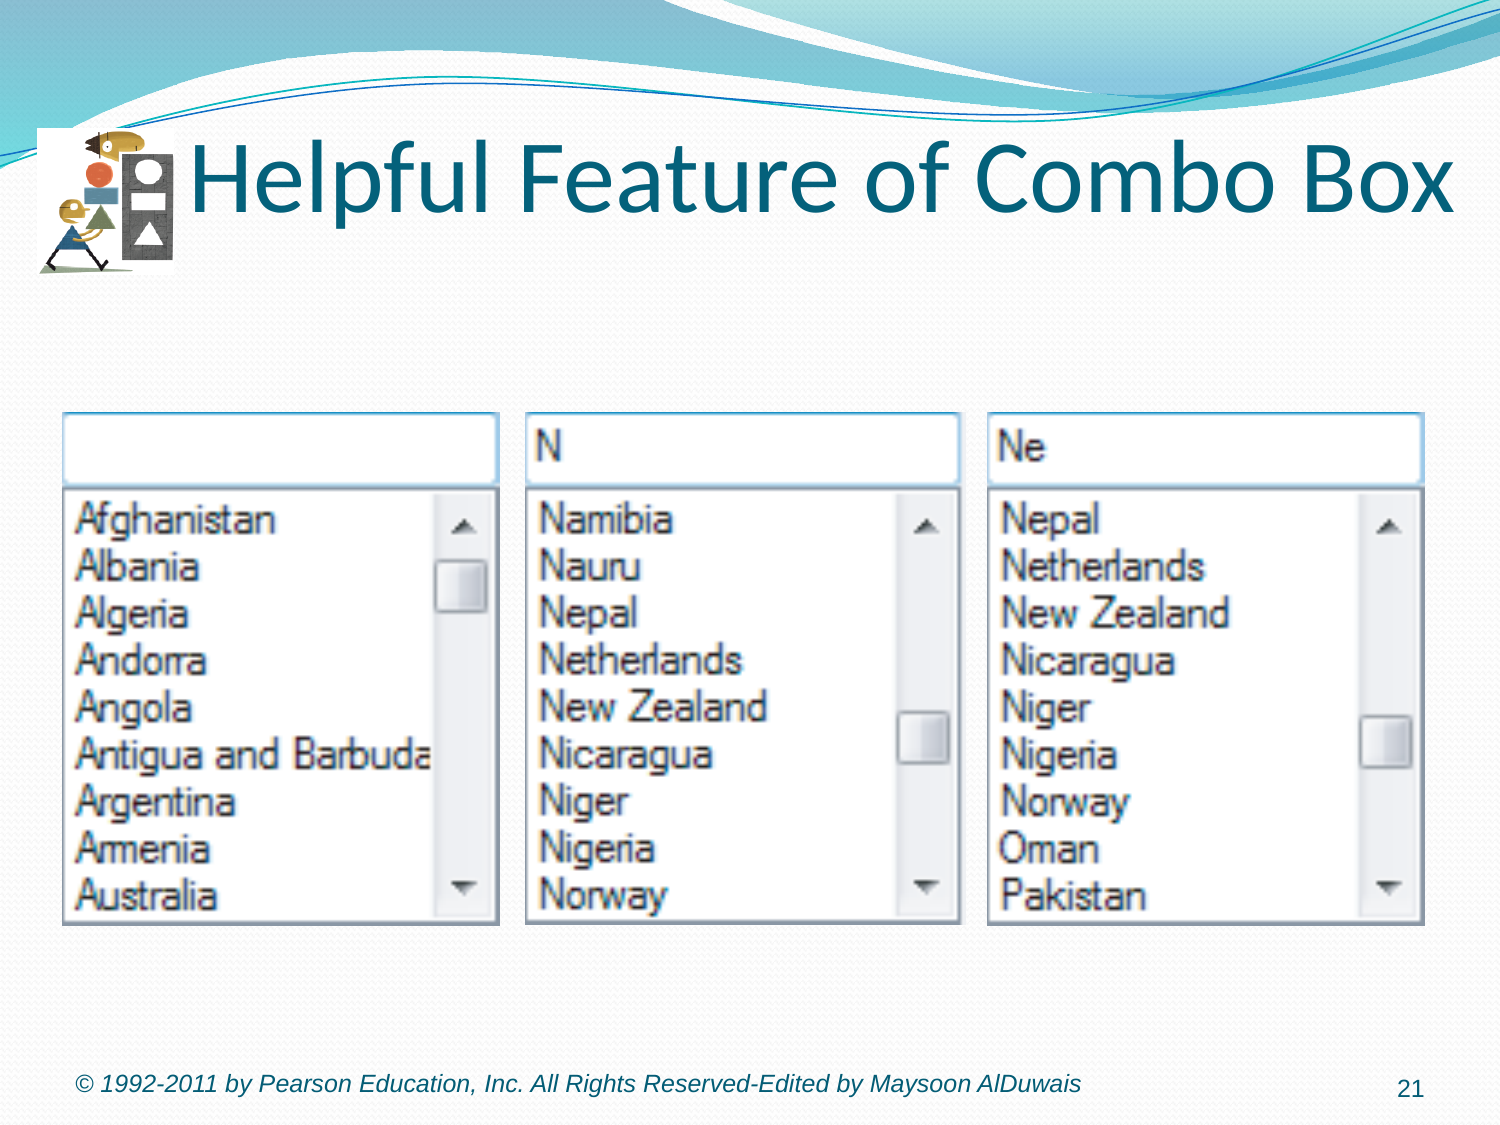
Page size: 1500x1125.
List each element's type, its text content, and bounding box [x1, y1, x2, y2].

slide_number 21 [1299, 1042, 1425, 1103]
picture [987, 412, 1426, 927]
footer © 1992-2011 by Pearson Education, Inc. All Rights Reserved-Edited by Maysoon AlDuwais [75, 1037, 1300, 1098]
picture [524, 412, 966, 926]
picture [37, 128, 174, 275]
picture [62, 412, 501, 927]
title Helpful Feature of Combo Box [188, 101, 1468, 289]
